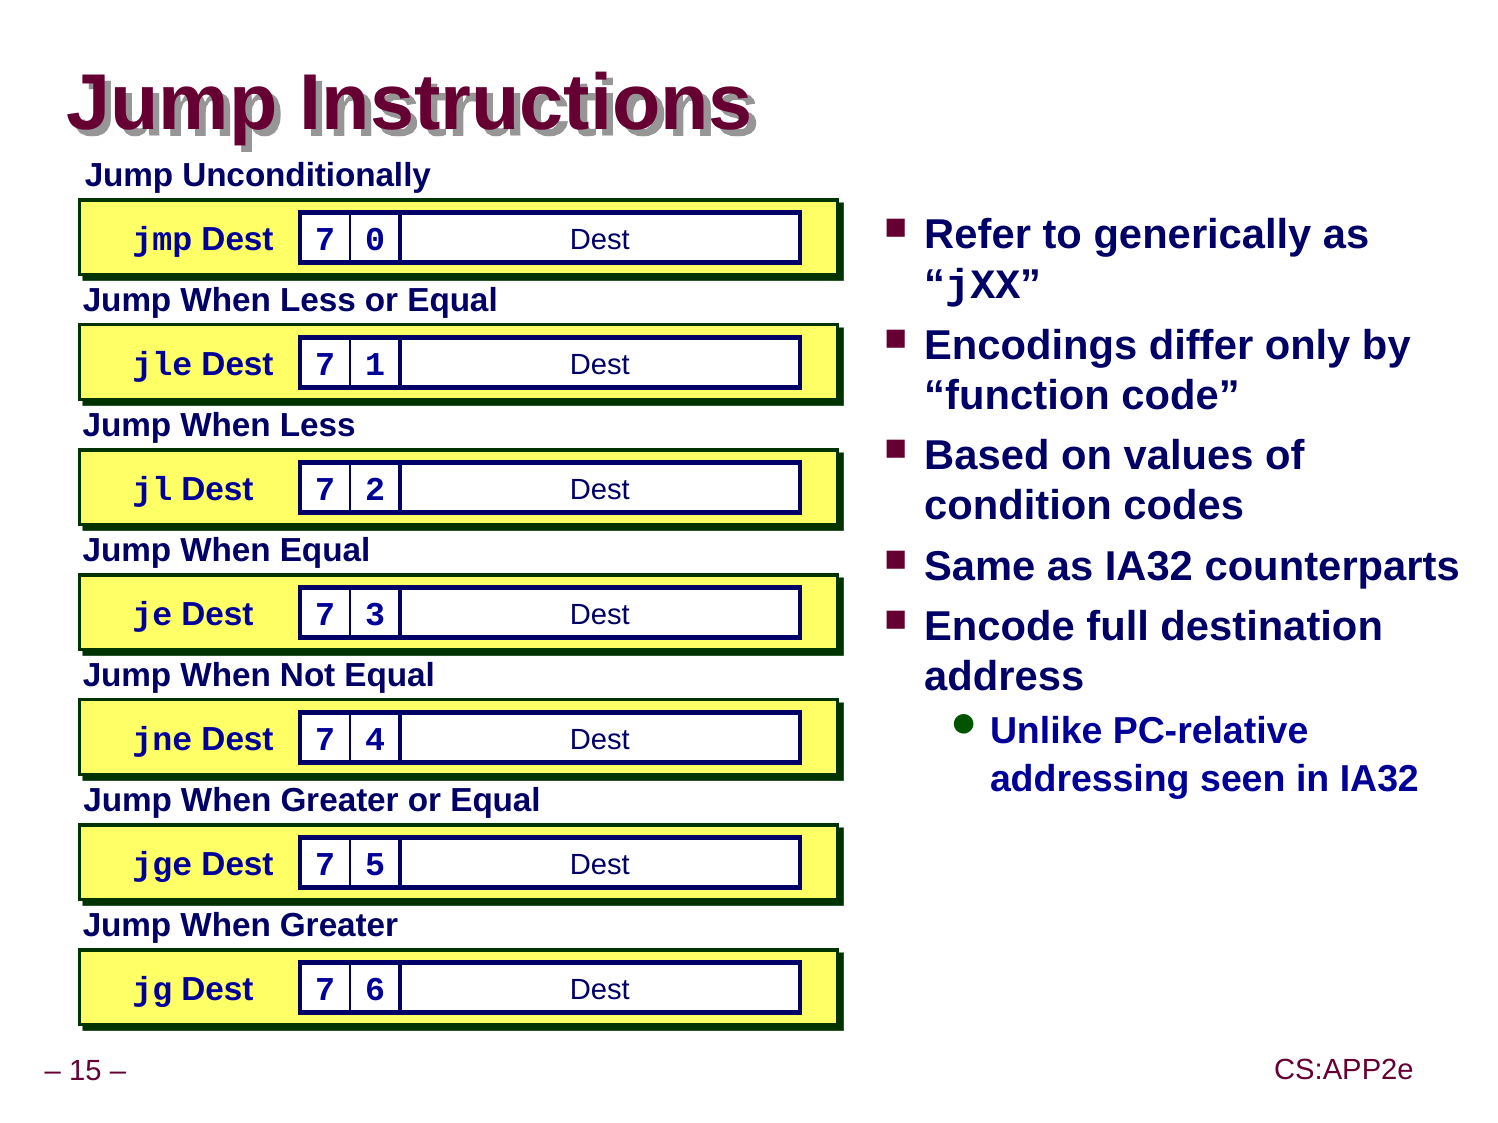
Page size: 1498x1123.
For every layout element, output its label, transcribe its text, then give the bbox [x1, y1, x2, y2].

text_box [74, 649, 838, 774]
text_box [74, 774, 838, 899]
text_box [74, 149, 838, 274]
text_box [74, 274, 838, 399]
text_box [74, 524, 838, 649]
list Refer to generically as “jXX” Encodings differ only by “function code” Based on values of condition codes Same as IA32 counterparts Encode full destination address Unlike PC-relative addressing seen in IA32 [787, 199, 1498, 1056]
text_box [74, 899, 838, 1026]
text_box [74, 399, 838, 524]
title Jump Instructions [66, 40, 1495, 169]
